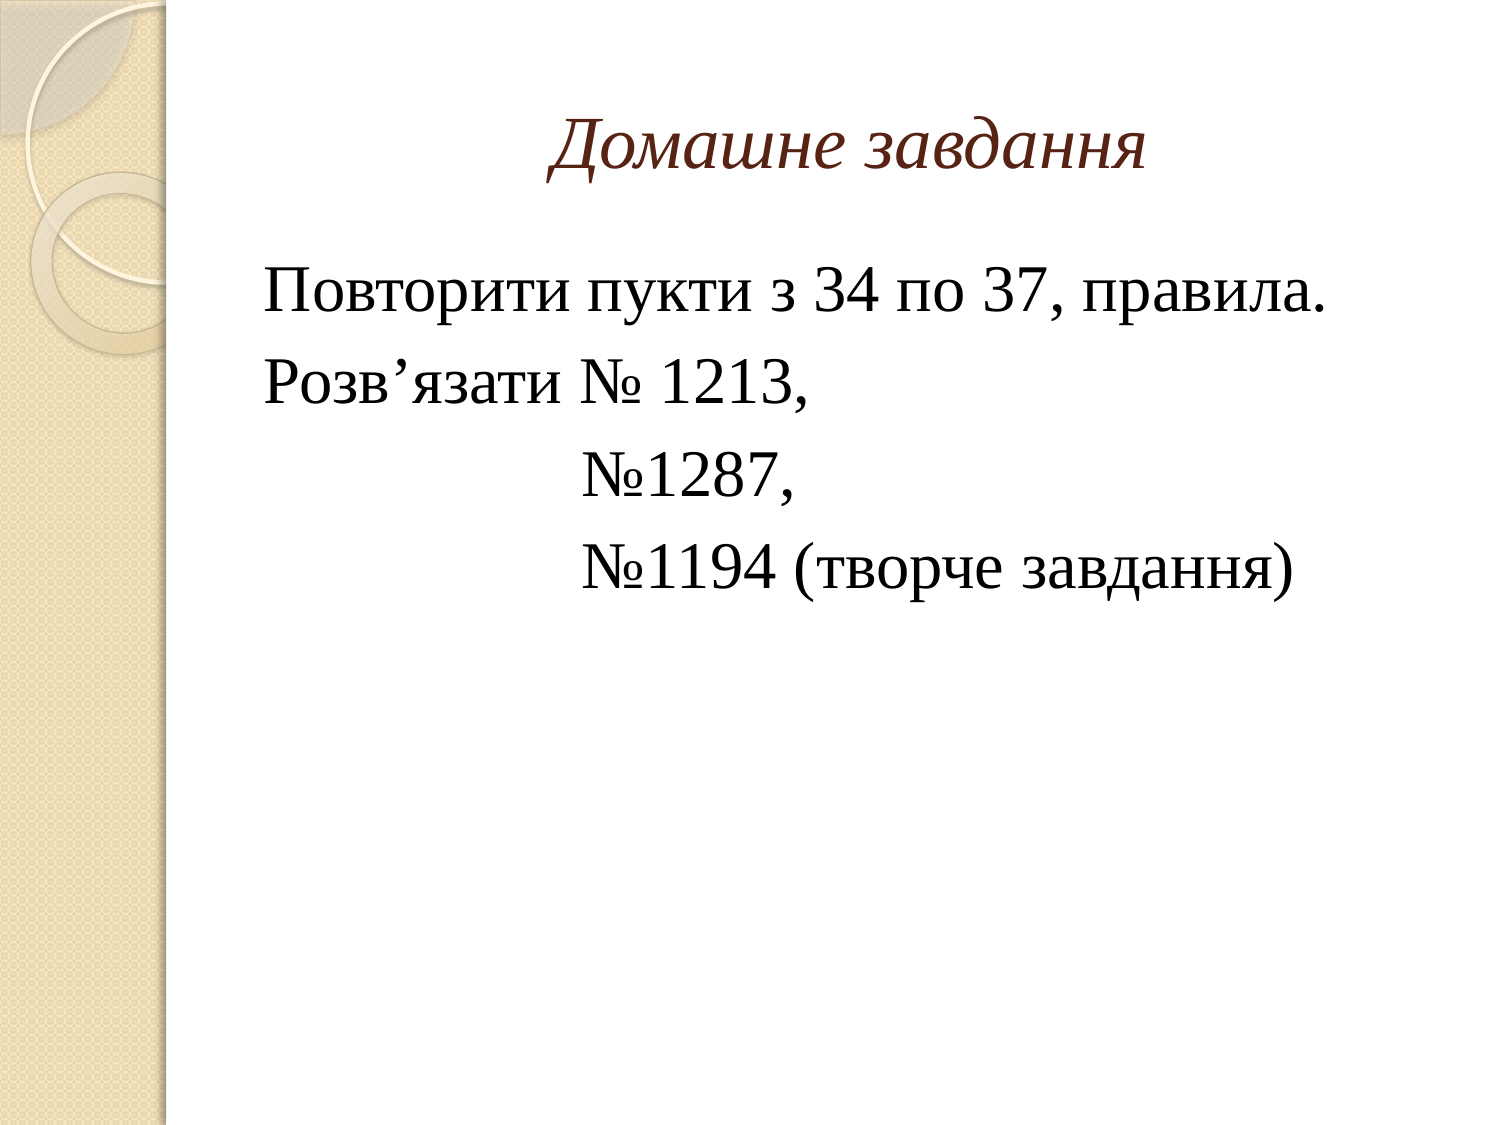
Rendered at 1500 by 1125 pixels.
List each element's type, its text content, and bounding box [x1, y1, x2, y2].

title Домашне завдання [235, 45, 1466, 233]
